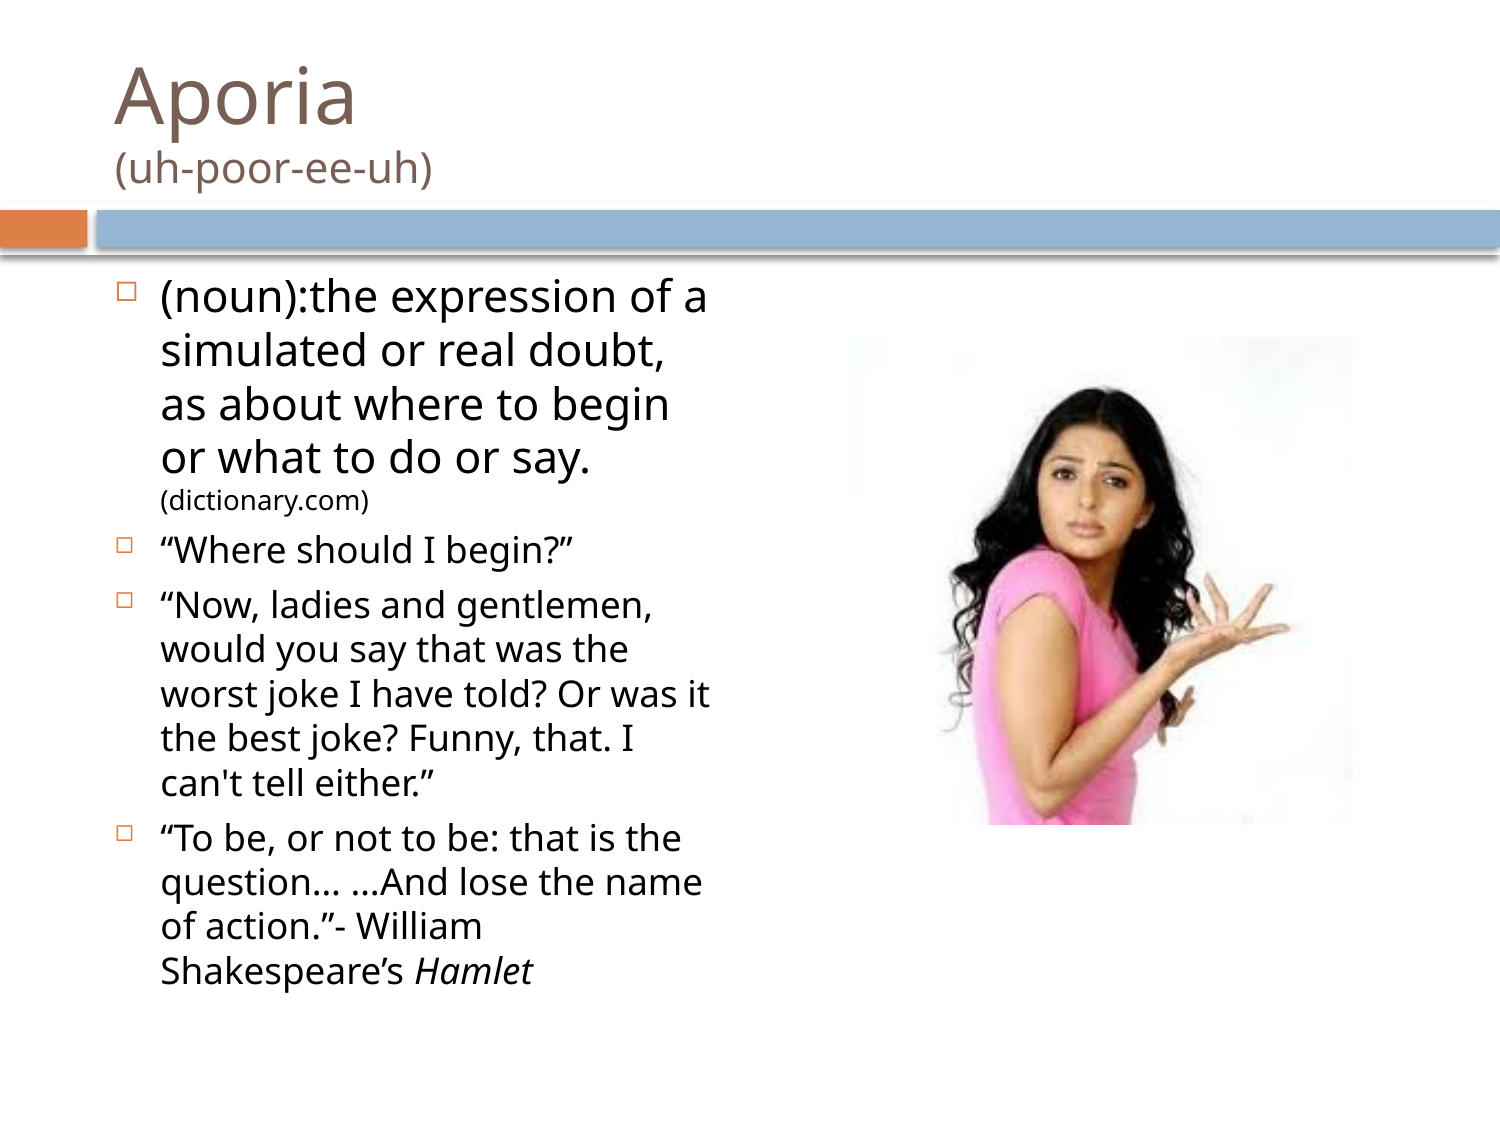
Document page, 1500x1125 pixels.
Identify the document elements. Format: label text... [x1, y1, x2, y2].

picture [849, 337, 1354, 826]
title Aporia (uh-poor-ee-uh) [99, 37, 1438, 200]
list (noun):the expression of a simulated or real doubt, as about where to begin or what to do or say. (dictionary.com) “Where should I begin?” “Now, ladies and gentlemen, would you say that was the worst joke I have told? Or was it the best joke? Funny, that. I can't tell either.” “To be, or not to be: that is the question… …And lose the name of action.”- William Shakespeare’s Hamlet [99, 260, 738, 1011]
